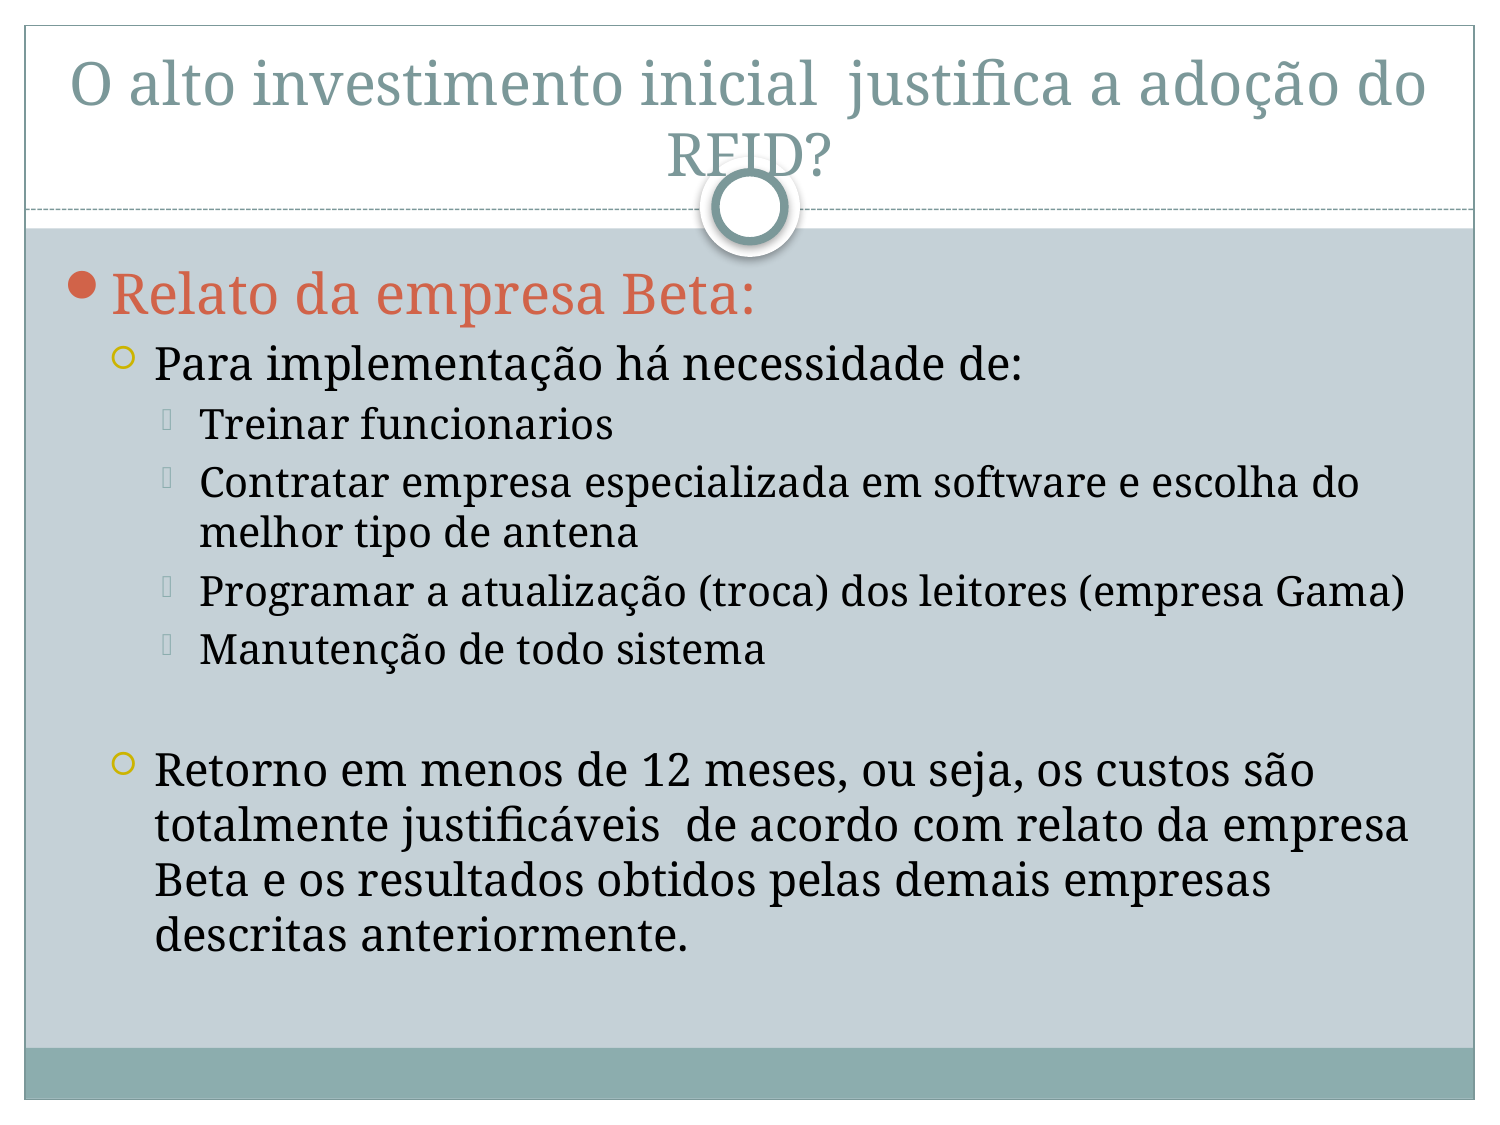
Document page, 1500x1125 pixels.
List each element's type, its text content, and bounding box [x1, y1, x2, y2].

title O alto investimento inicial justifica a adoção do RFID? [49, 37, 1450, 197]
list Relato da empresa Beta: Para implementação há necessidade de: Treinar funcionarios Contratar empresa especializada em software e escolha do melhor tipo de antena Programar a atualização (troca) dos leitores (empresa Gama) Manutenção de todo sistema Retorno em menos de 12 meses, ou seja, os custos são totalmente justificáveis de acordo com relato da empresa Beta e os resultados obtidos pelas demais empresas descritas anteriormente. [49, 250, 1445, 1001]
